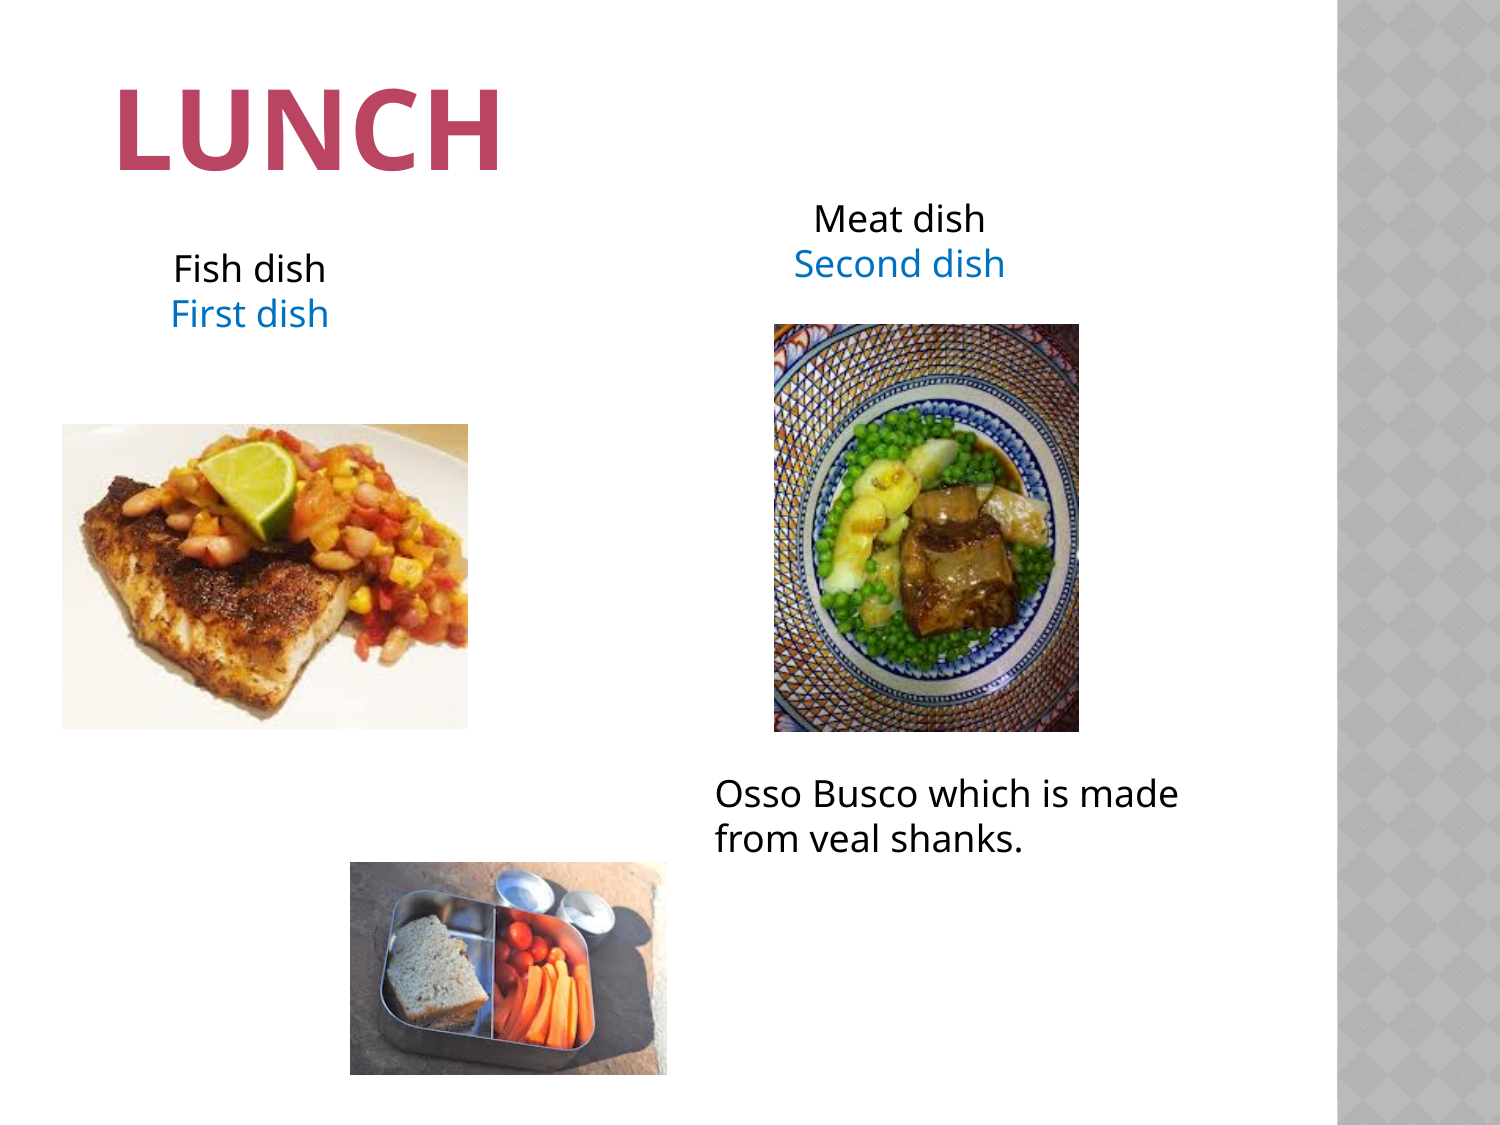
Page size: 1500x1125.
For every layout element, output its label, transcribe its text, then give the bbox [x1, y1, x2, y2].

picture [349, 861, 667, 1076]
picture [774, 324, 1079, 732]
text_box Osso Busco which is made from veal shanks. [699, 762, 1225, 868]
picture [62, 424, 468, 729]
text_box Fish dish First dish [50, 237, 450, 343]
text_box Meat dish Second dish [712, 187, 1088, 293]
text_box lunch [95, 49, 523, 200]
